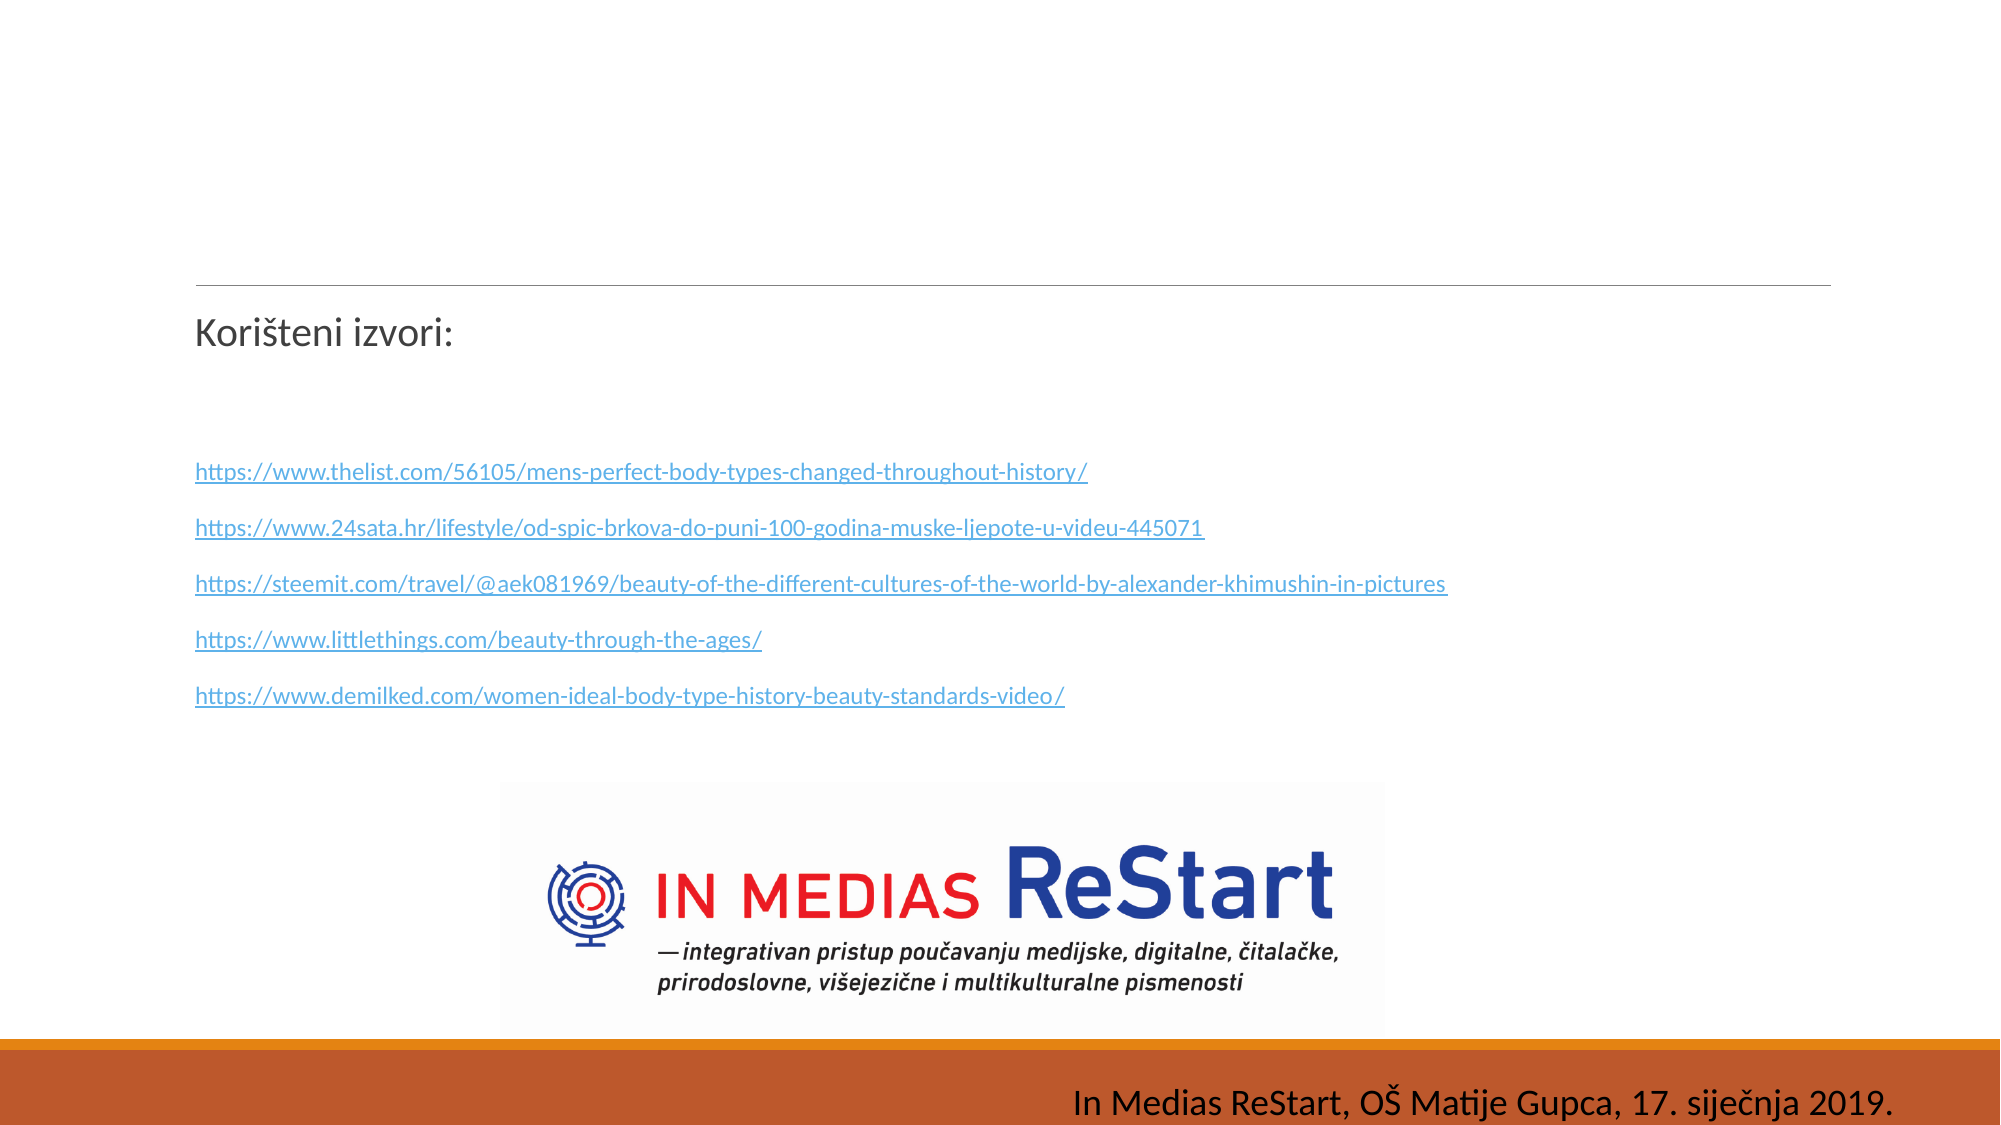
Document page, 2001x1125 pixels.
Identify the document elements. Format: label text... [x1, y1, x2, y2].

list Korišteni izvori: https://www.thelist.com/56105/mens-perfect-body-types-changed-throughout-history/ https://www.24sata.hr/lifestyle/od-spic-brkova-do-puni-100-godina-muske-ljepote-u-videu-445071 https://steemit.com/travel/@aek081969/beauty-of-the-different-cultures-of-the-world-by-alexander-khimushin-in-pictures https://www.littlethings.com/beauty-through-the-ages/ https://www.demilked.com/women-ideal-body-type-history-beauty-standards-video/ [180, 302, 1830, 963]
text_box In Medias ReStart, OŠ Matije Gupca, 17. siječnja 2019. [1058, 1070, 2000, 1125]
picture [500, 782, 1386, 1038]
